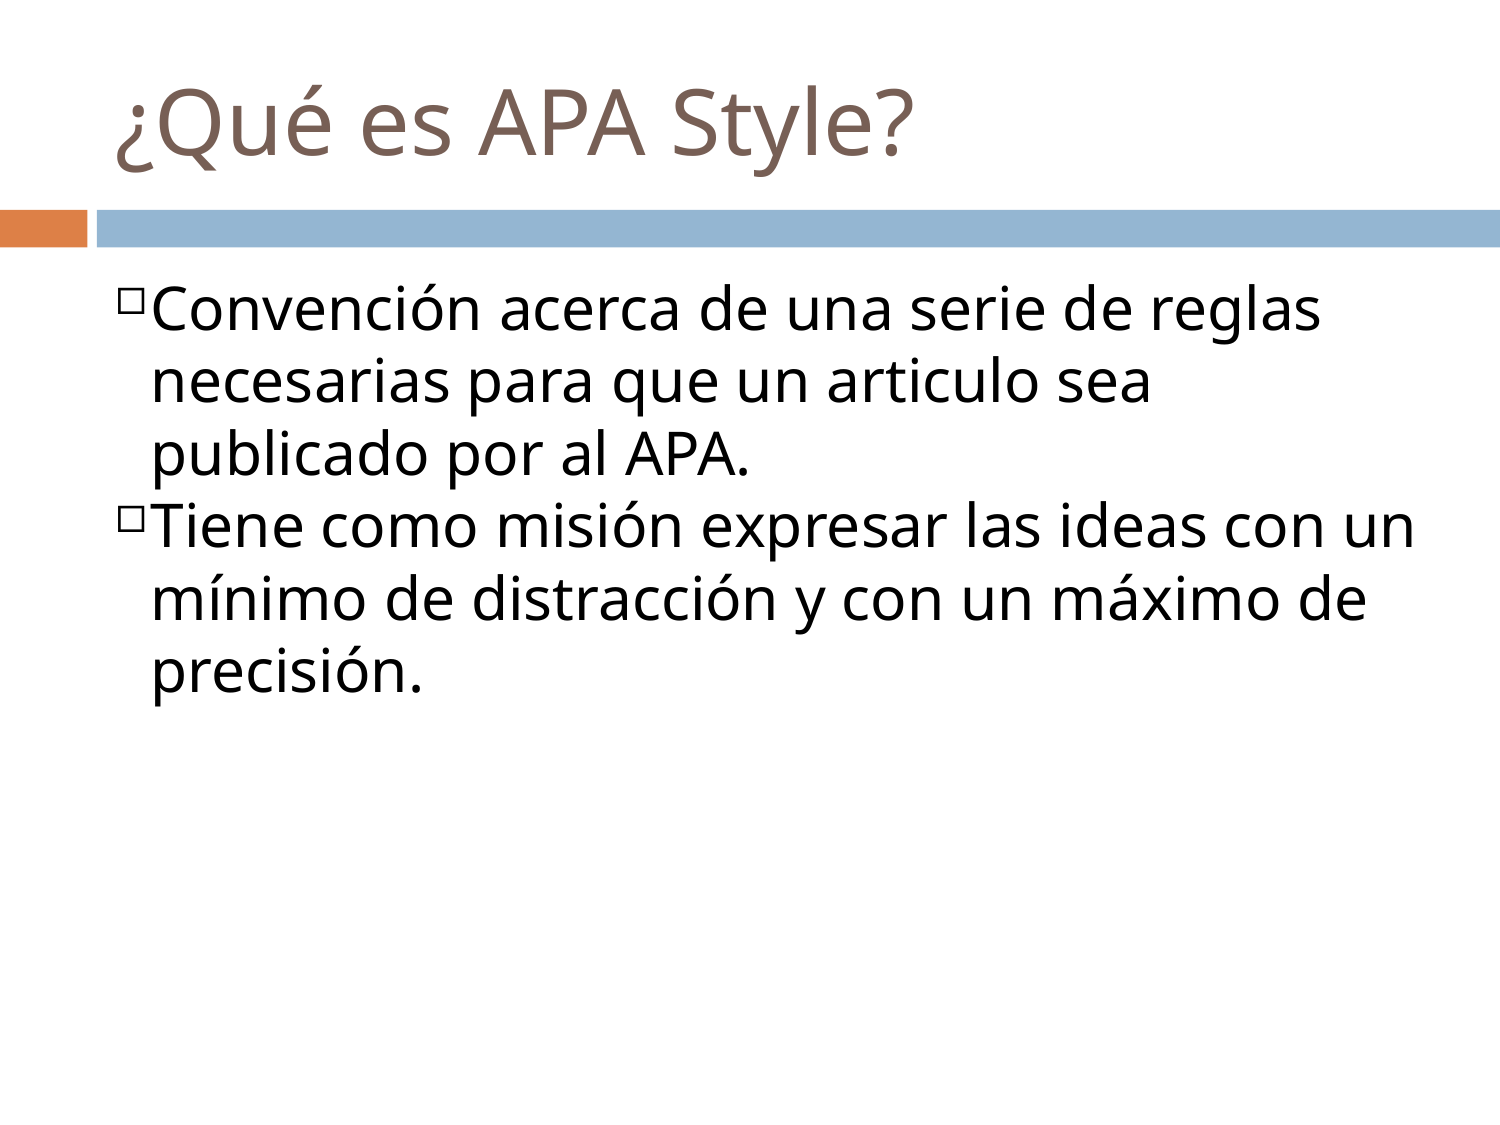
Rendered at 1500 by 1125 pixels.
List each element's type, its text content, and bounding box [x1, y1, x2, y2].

text_box ¿Qué es APA Style? [100, 37, 1438, 200]
text_box Convención acerca de una serie de reglas necesarias para que un articulo sea publicado por al APA. Tiene como misión expresar las ideas con un mínimo de distracción y con un máximo de precisión. [100, 262, 1438, 1000]
